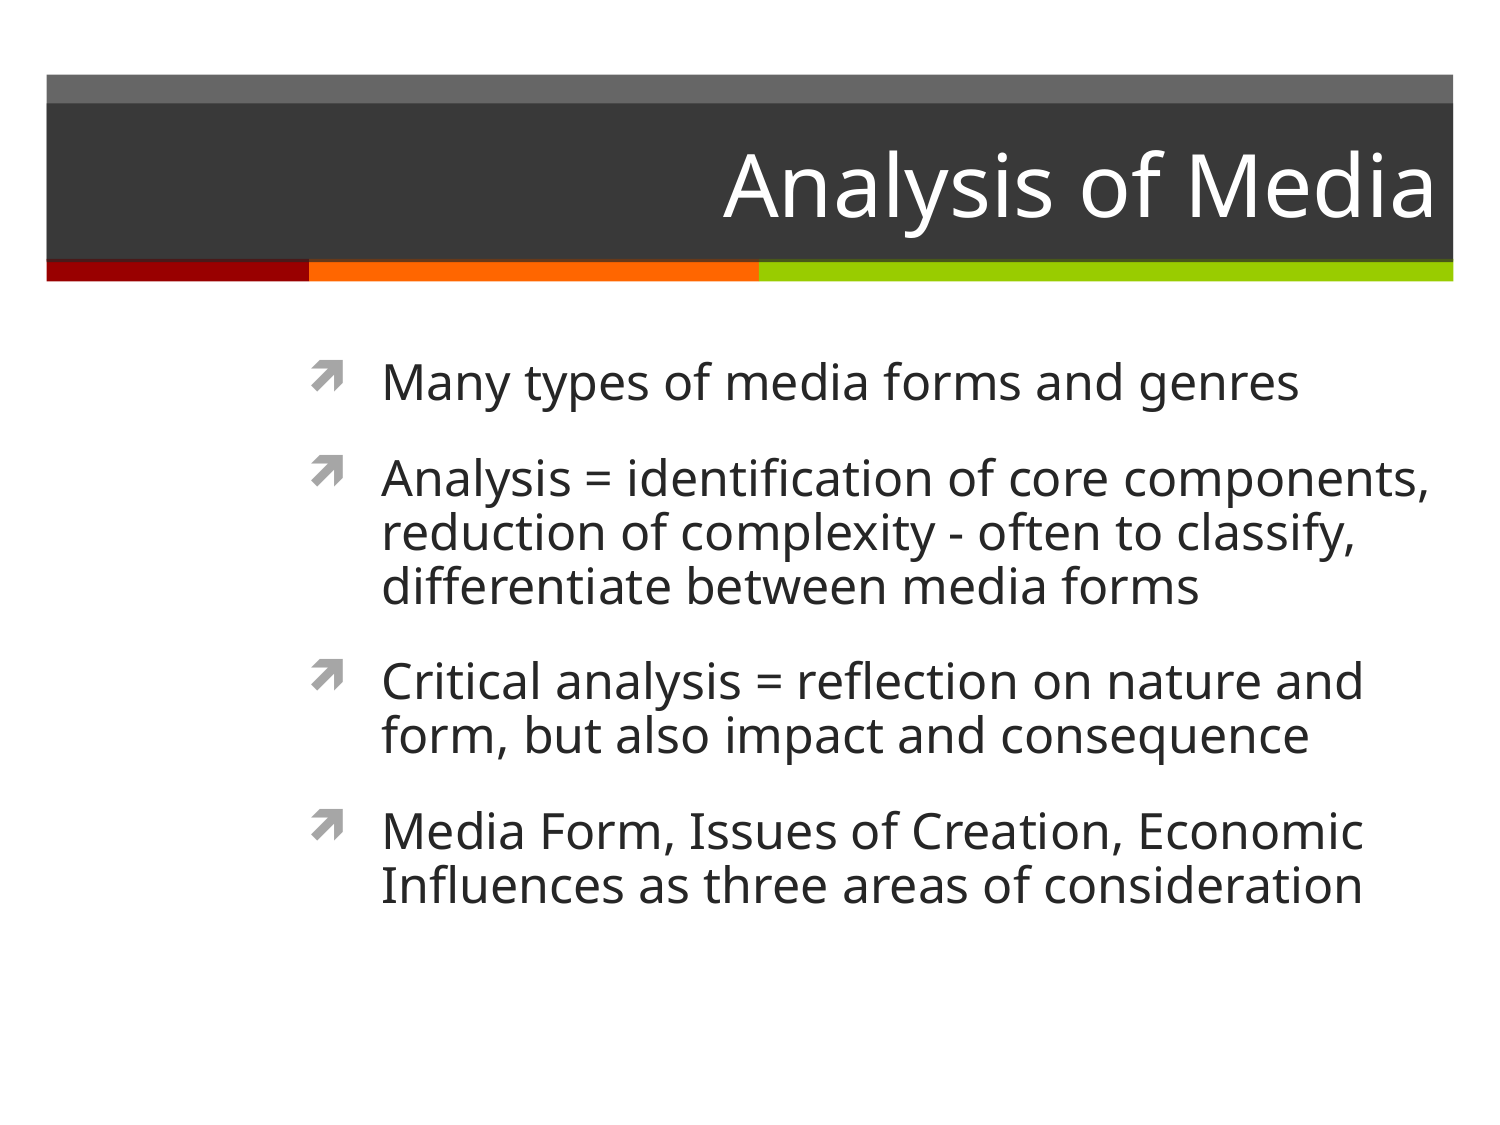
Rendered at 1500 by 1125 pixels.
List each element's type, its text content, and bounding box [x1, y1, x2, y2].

title Analysis of Media [46, 103, 1454, 263]
list Many types of media forms and genres Analysis = identification of core components, reduction of complexity - often to classify, differentiate between media forms Critical analysis = reflection on nature and form, but also impact and consequence Media Form, Issues of Creation, Economic Influences as three areas of consideration [292, 350, 1454, 1005]
